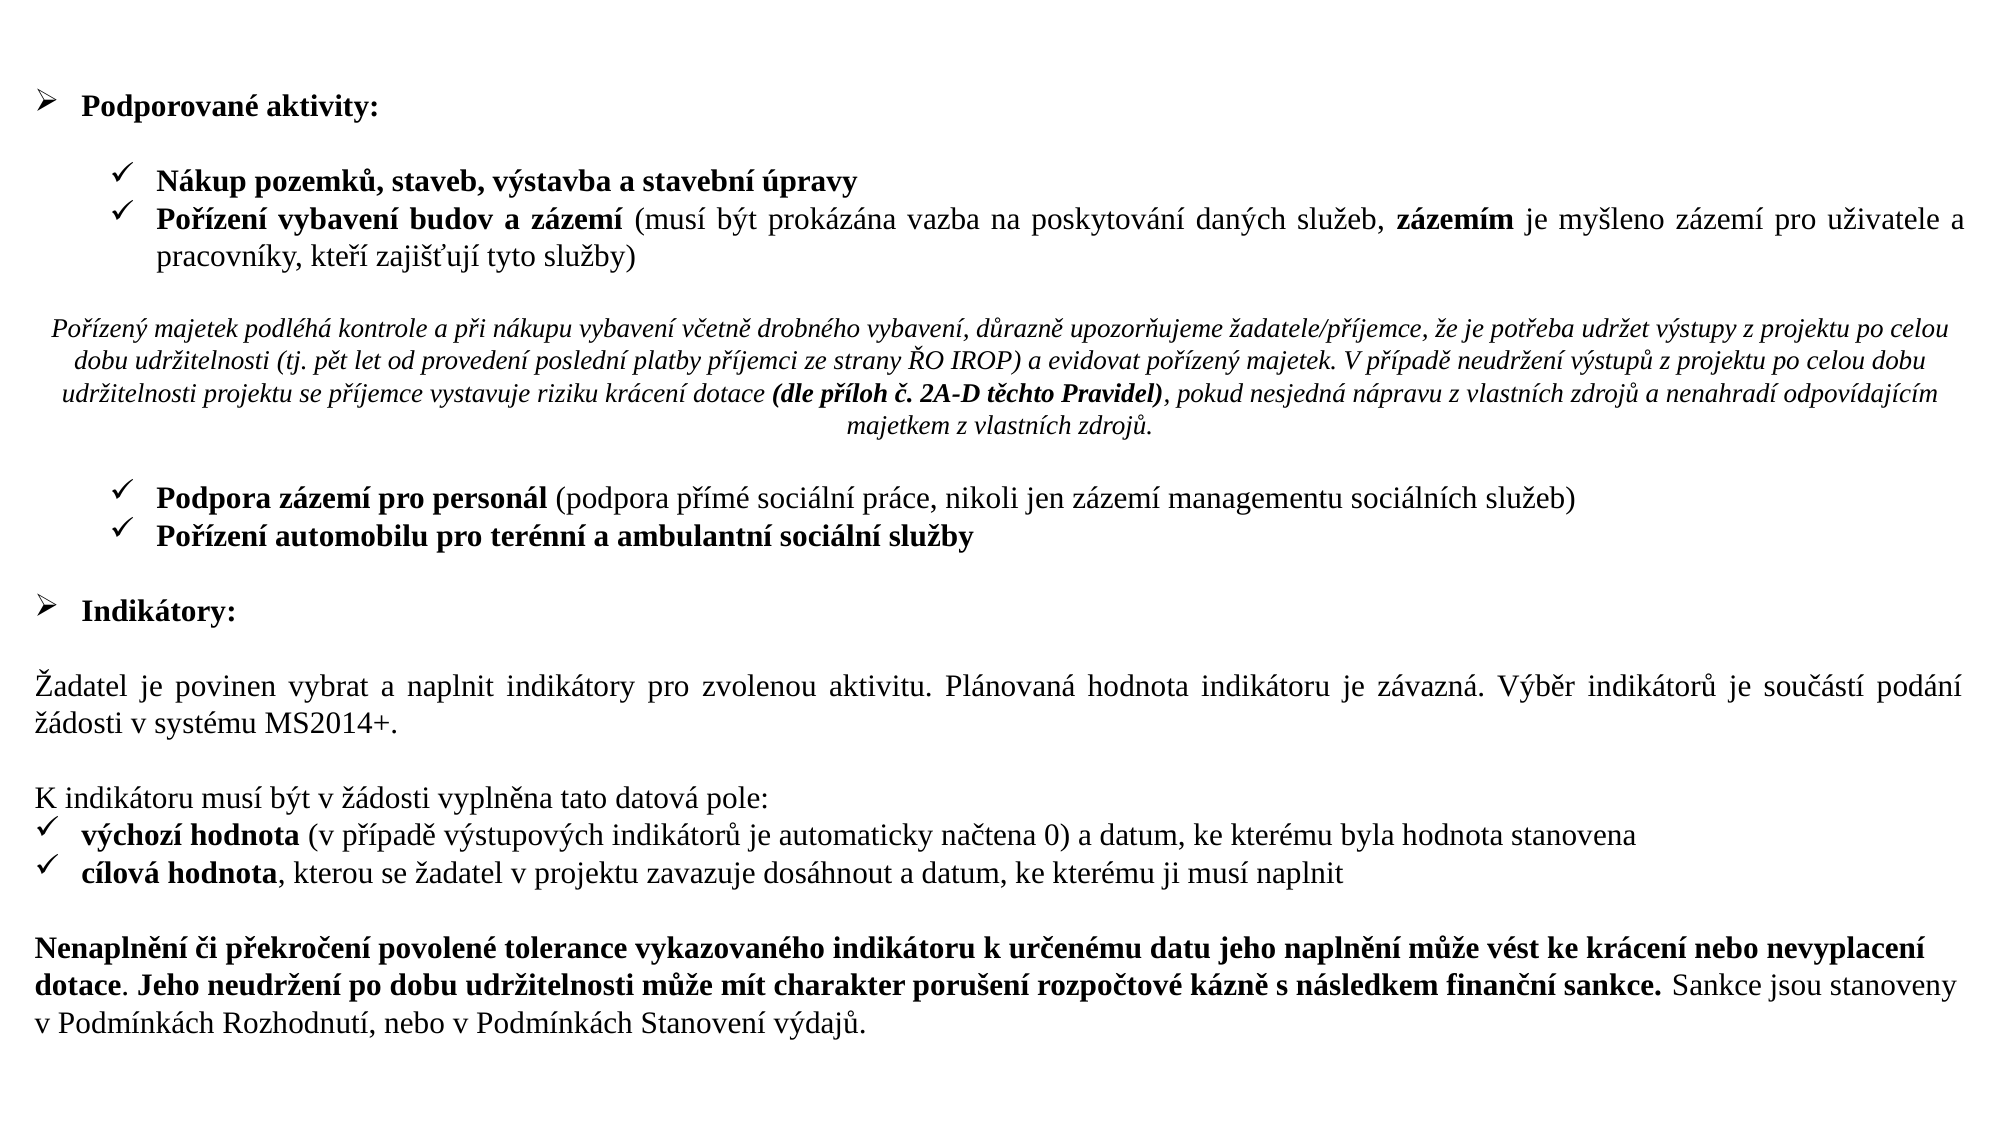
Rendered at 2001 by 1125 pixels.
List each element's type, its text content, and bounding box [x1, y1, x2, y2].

text_box Podporované aktivity: Nákup pozemků, staveb, výstavba a stavební úpravy Pořízení vybavení budov a zázemí (musí být prokázána vazba na poskytování daných služeb, zázemím je myšleno zázemí pro uživatele a pracovníky, kteří zajišťují tyto služby) Pořízený majetek podléhá kontrole a při nákupu vybavení včetně drobného vybavení, důrazně upozorňujeme žadatele/příjemce, že je potřeba udržet výstupy z projektu po celou dobu udržitelnosti (tj. pět let od provedení poslední platby příjemci ze strany ŘO IROP) a evidovat pořízený majetek. V případě neudržení výstupů z projektu po celou dobu udržitelnosti projektu se příjemce vystavuje riziku krácení dotace (dle příloh č. 2A-D těchto Pravidel), pokud nesjedná nápravu z vlastních zdrojů a nenahradí odpovídajícím majetkem z vlastních zdrojů. Podpora zázemí pro personál (podpora přímé sociální práce, nikoli jen zázemí managementu sociálních služeb) Pořízení automobilu pro terénní a ambulantní sociální služby Indikátory: Žadatel je povinen vybrat a naplnit indikátory pro zvolenou aktivitu. Plánovaná hodnota indikátoru je závazná. Výběr indikátorů je součástí podání žádosti v systému MS2014+. K indikátoru musí být v žádosti vyplněna tato datová pole: výchozí hodnota (v případě výstupových indikátorů je automaticky načtena 0) a datum, ke kterému byla hodnota stanovena cílová hodnota, kterou se žadatel v projektu zavazuje dosáhnout a datum, ke kterému ji musí naplnit Nenaplnění či překročení povolené tolerance vykazovaného indikátoru k určenému datu jeho naplnění může vést ke krácení nebo nevyplacení dotace. Jeho neudržení po dobu udržitelnosti může mít charakter porušení rozpočtové kázně s následkem finanční sankce. Sankce jsou stanoveny v Podmínkách Rozhodnutí, nebo v Podmínkách Stanovení výdajů. [19, 78, 1981, 1047]
